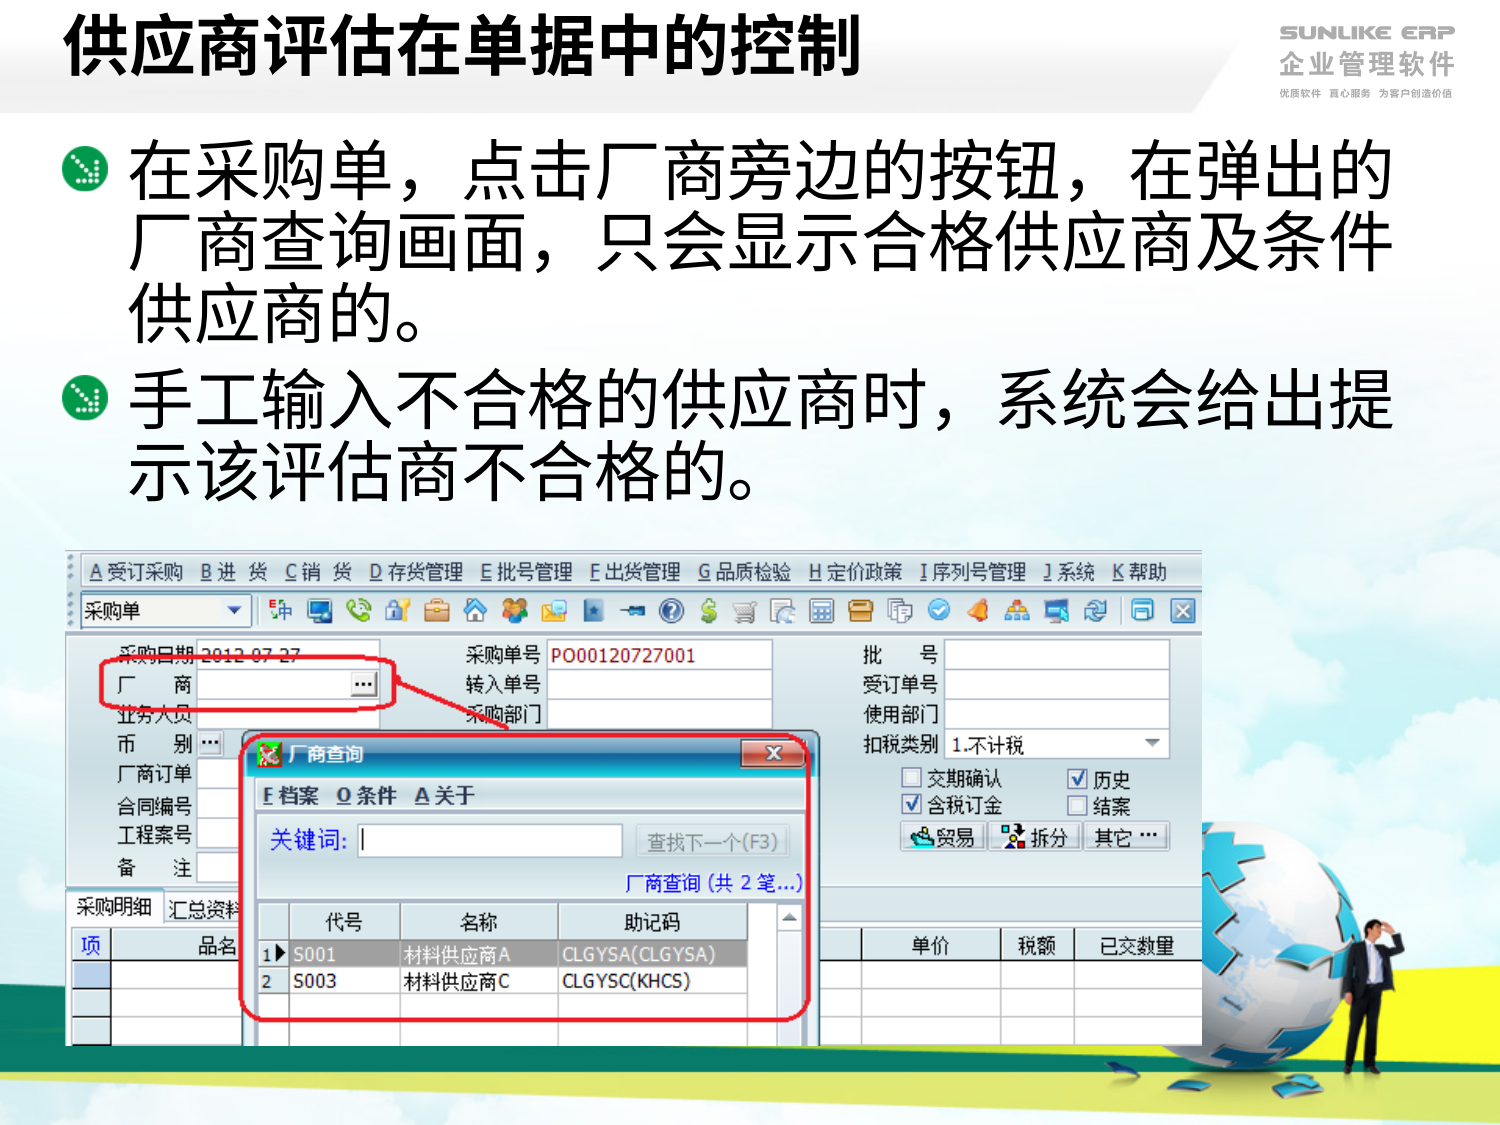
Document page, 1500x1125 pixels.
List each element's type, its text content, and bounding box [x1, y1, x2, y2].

title 供应商评估在单据中的控制 [62, 12, 1119, 111]
picture [0, 0, 1500, 1125]
list 在采购单，点击厂商旁边的按钮，在弹出的厂商查询画面，只会显示合格供应商及条件供应商的。 手工输入不合格的供应商时，系统会给出提示该评估商不合格的。 [62, 137, 1438, 595]
